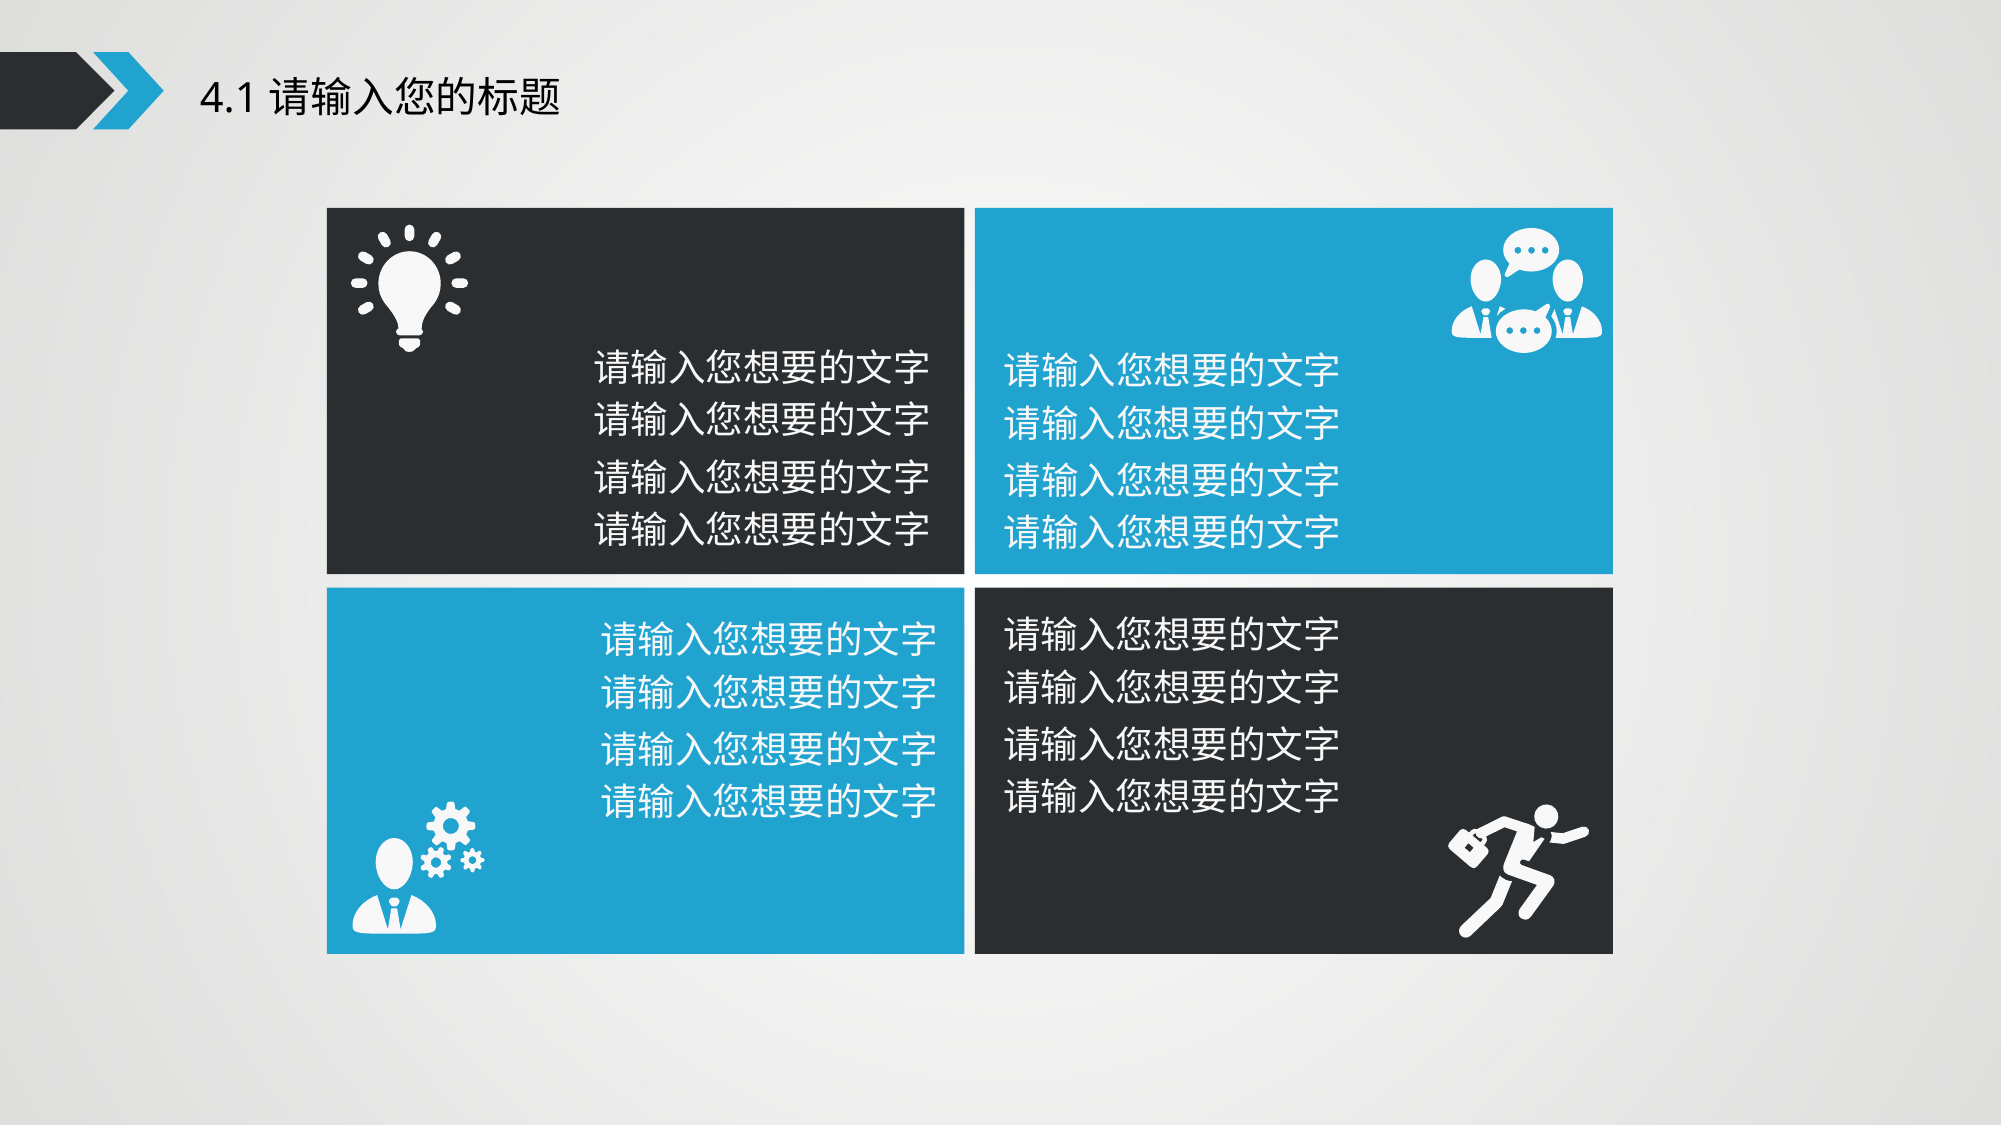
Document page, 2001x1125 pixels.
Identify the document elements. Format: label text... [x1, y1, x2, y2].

text_box [0, 52, 115, 130]
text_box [578, 336, 992, 559]
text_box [584, 608, 984, 832]
picture [0, 0, 2001, 1125]
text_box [326, 207, 965, 575]
text_box [92, 52, 164, 130]
text_box 4.1请输入您的标题 [184, 63, 576, 129]
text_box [974, 207, 1614, 575]
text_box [988, 339, 1402, 563]
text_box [974, 587, 1614, 955]
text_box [326, 587, 965, 955]
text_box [988, 603, 1401, 827]
